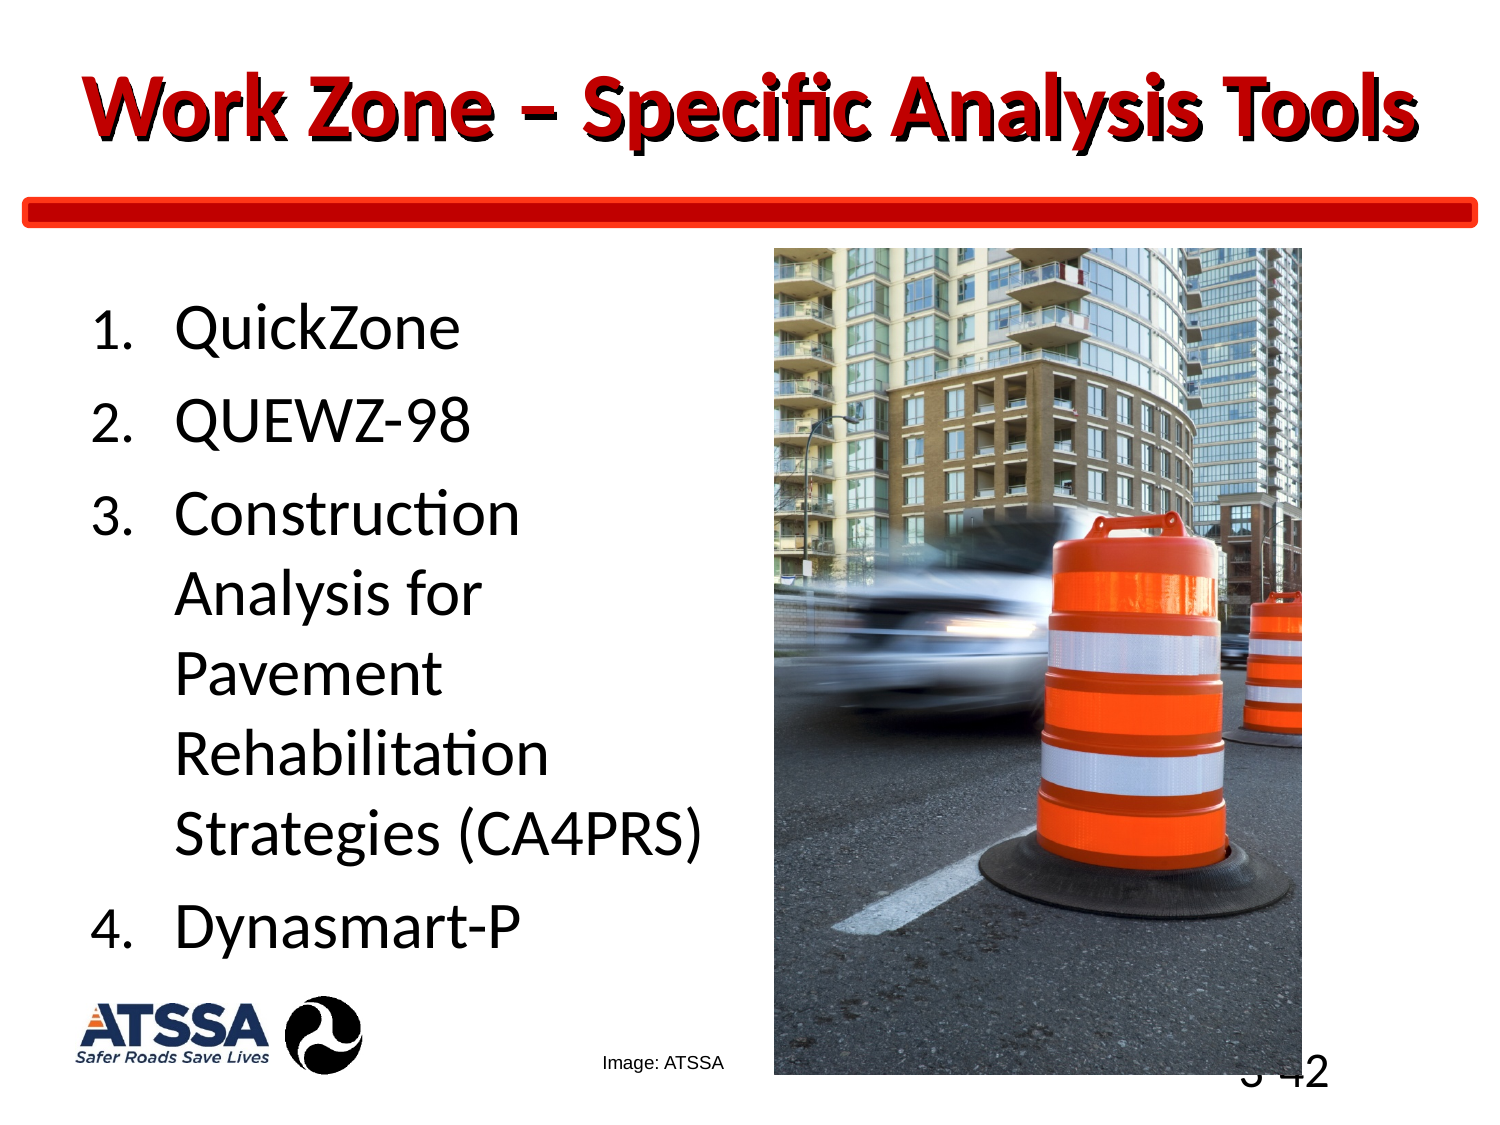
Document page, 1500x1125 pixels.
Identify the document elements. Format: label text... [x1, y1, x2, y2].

title Work Zone – Specific Analysis Tools [0, 0, 1500, 201]
picture [774, 248, 1303, 1076]
picture [75, 1003, 269, 1063]
list QuickZone QUEWZ-98 Construction Analysis for Pavement Rehabilitation Strategies (CA4PRS) Dynasmart-P [74, 274, 763, 988]
text_box Image: ATSSA [587, 1043, 771, 1081]
picture [276, 989, 370, 1077]
